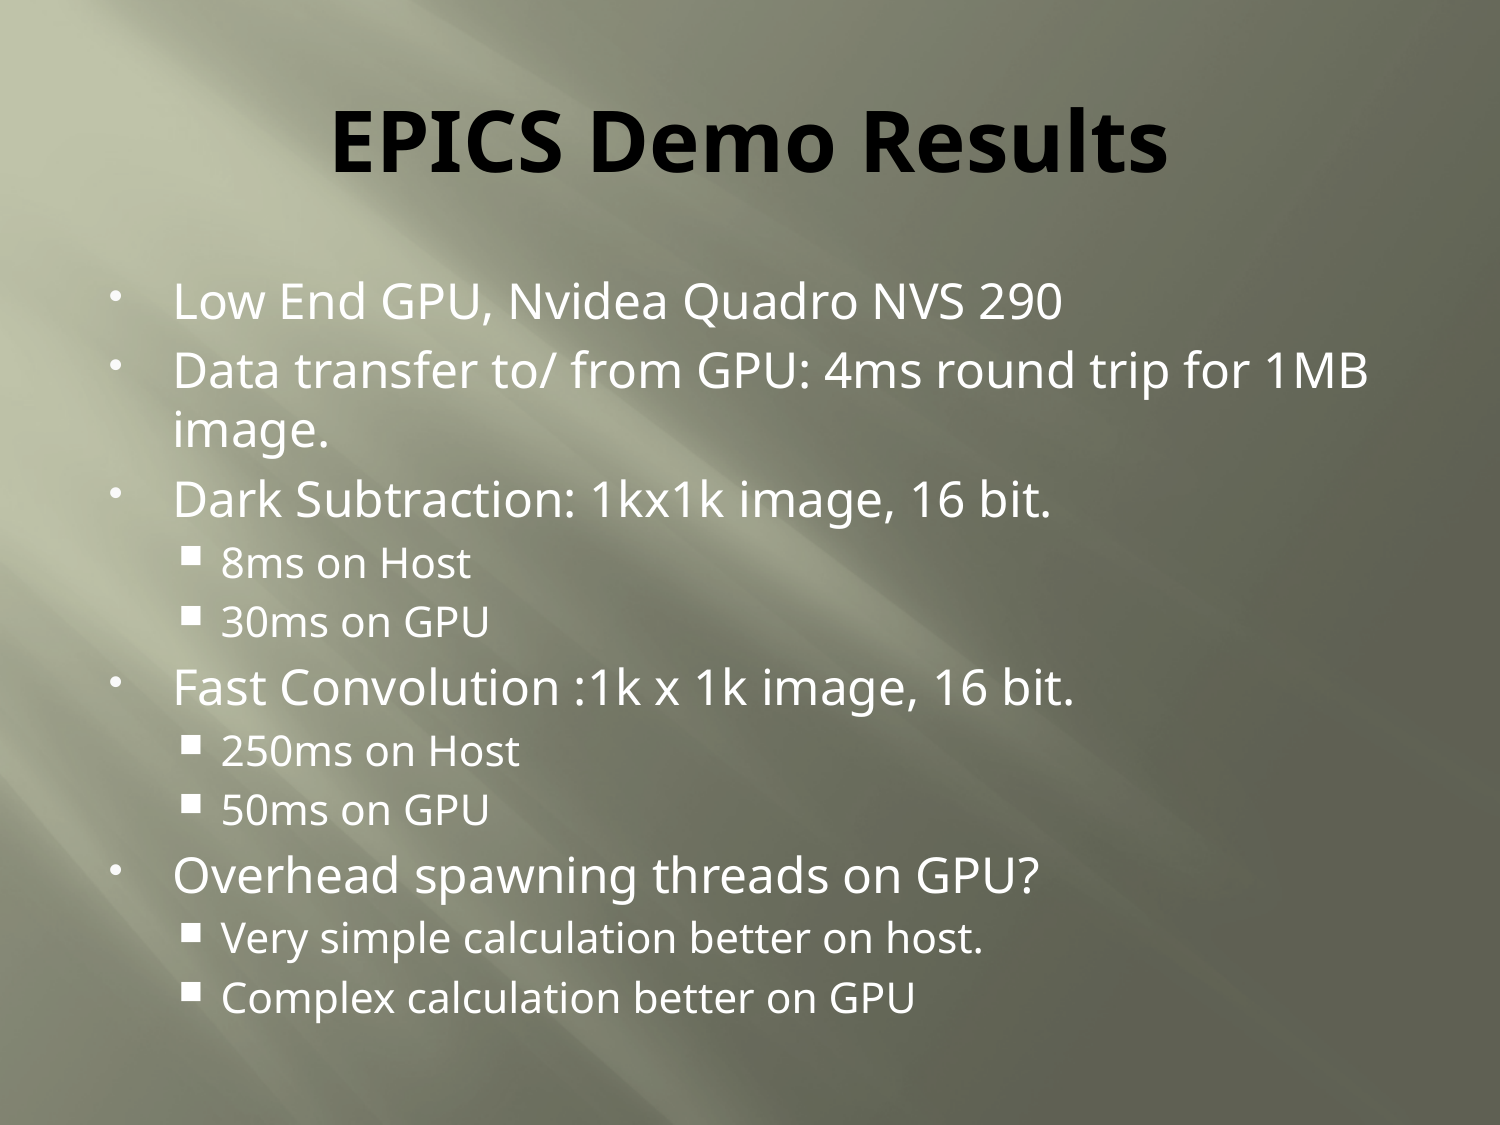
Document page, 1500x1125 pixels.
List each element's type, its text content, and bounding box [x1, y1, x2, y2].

list Low End GPU, Nvidea Quadro NVS 290 Data transfer to/ from GPU: 4ms round trip for 1MB image. Dark Subtraction: 1kx1k image, 16 bit. 8ms on Host 30ms on GPU Fast Convolution :1k x 1k image, 16 bit. 250ms on Host 50ms on GPU Overhead spawning threads on GPU? Very simple calculation better on host. Complex calculation better on GPU [75, 262, 1425, 1035]
title EPICS Demo Results [75, 45, 1425, 233]
